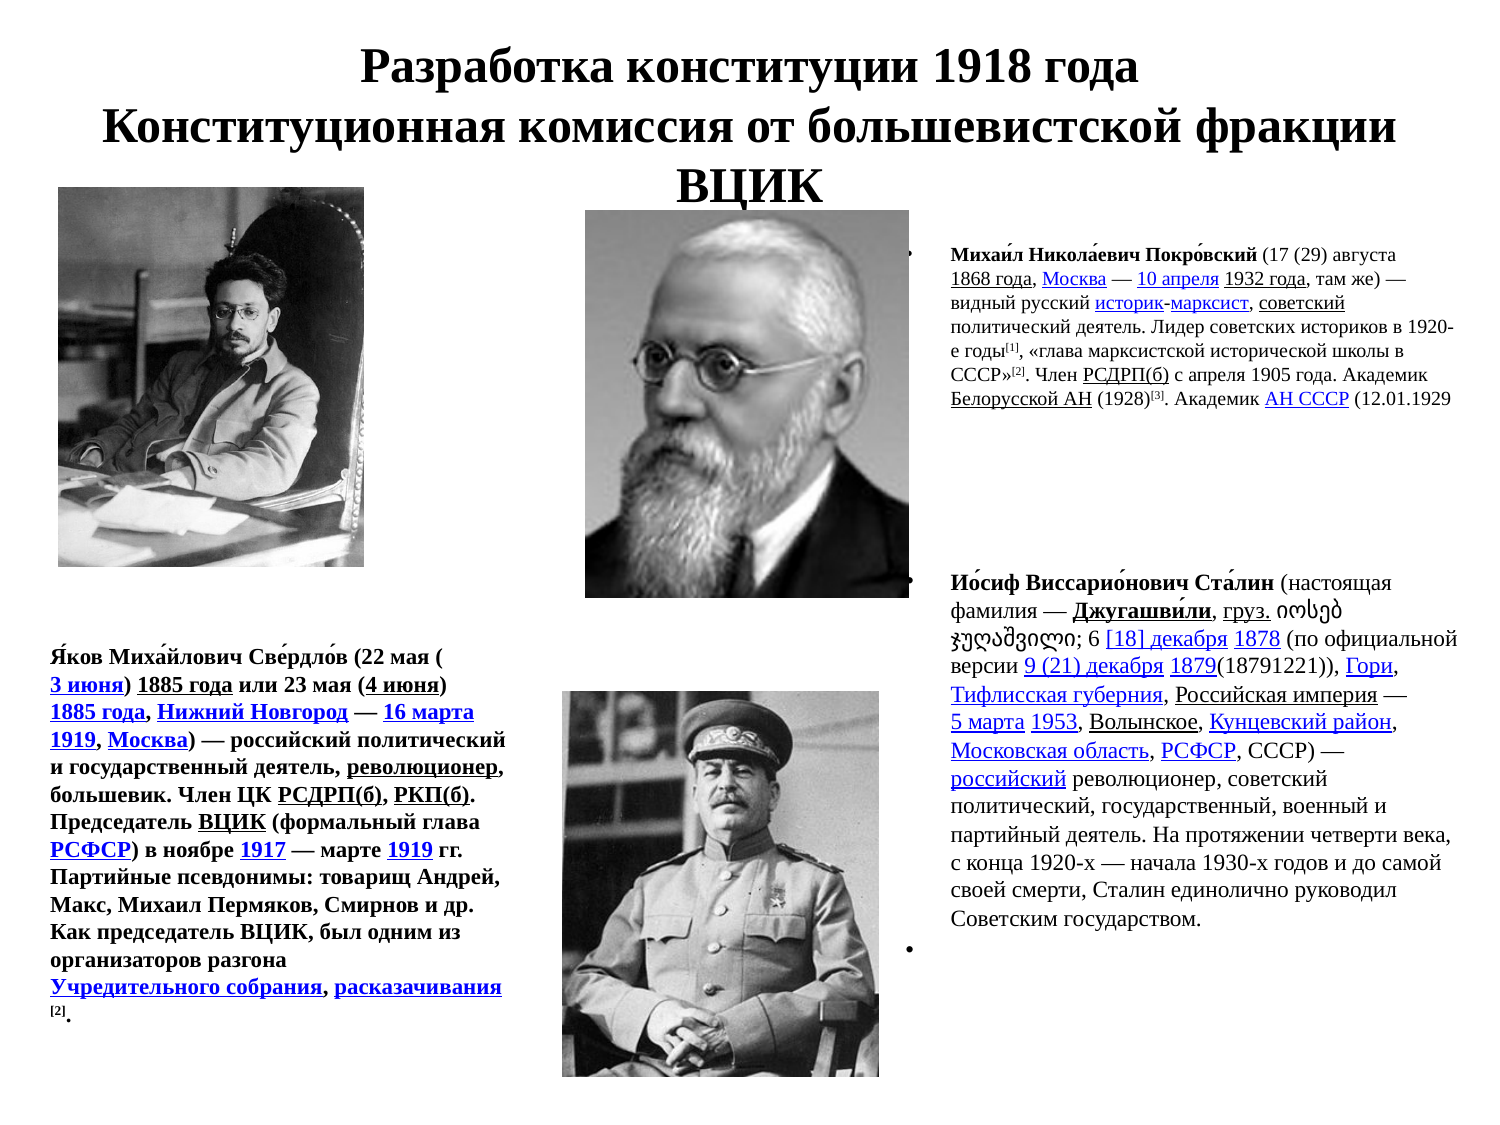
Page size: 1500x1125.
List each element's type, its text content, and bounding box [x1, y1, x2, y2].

list Я́ков Миха́йлович Све́рдло́в (22 мая (3 июня) 1885 года или 23 мая (4 июня) 1885 года, Нижний Новгород — 16 марта 1919, Москва) — российский политический и государственный деятель, революционер, большевик. Член ЦК РСДРП(б), РКП(б). Председатель ВЦИК (формальный глава РСФСР) в ноябре 1917 — марте 1919 гг. Партийные псевдонимы: товарищ Андрей, Макс, Михаил Пермяков, Смирнов и др. Как председатель ВЦИК, был одним из организаторов разгона Учредительного собрания, расказачивания[2]. [35, 632, 528, 1067]
picture [562, 691, 880, 1077]
picture [585, 210, 909, 598]
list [58, 187, 364, 568]
list Михаи́л Никола́евич Покро́вский (17 (29) августа 1868 года, Москва — 10 апреля 1932 года, там же) — видный русский историк-марксист, советский политический деятель. Лидер советских историков в 1920-е годы[1], «глава марксистской исторической школы в СССР»[2]. Член РСДРП(б) с апреля 1905 года. Академик Белорусской АН (1928)[3]. Академик АН СССР (12.01.1929 Ио́сиф Виссарио́нович Ста́лин (настоящая фамилия — Джугашви́ли, груз. იოსებ ჯუღაშვილი; 6 [18] декабря 1878 (по официальной версии 9 (21) декабря 1879(18791221)), Гори, Тифлисская губерния, Российская империя — 5 марта 1953, Волынское, Кунцевский район, Московская область, РСФСР, СССР) — российский революционер, советский политический, государственный, военный и партийный деятель. На протяжении четверти века, с конца 1920-х — начала 1930-х годов и до самой своей смерти, Сталин единолично руководил Советским государством. [890, 234, 1477, 1055]
title Разработка конституции 1918 года Конституционная комиссия от большевистской фракции ВЦИК [75, 45, 1425, 200]
